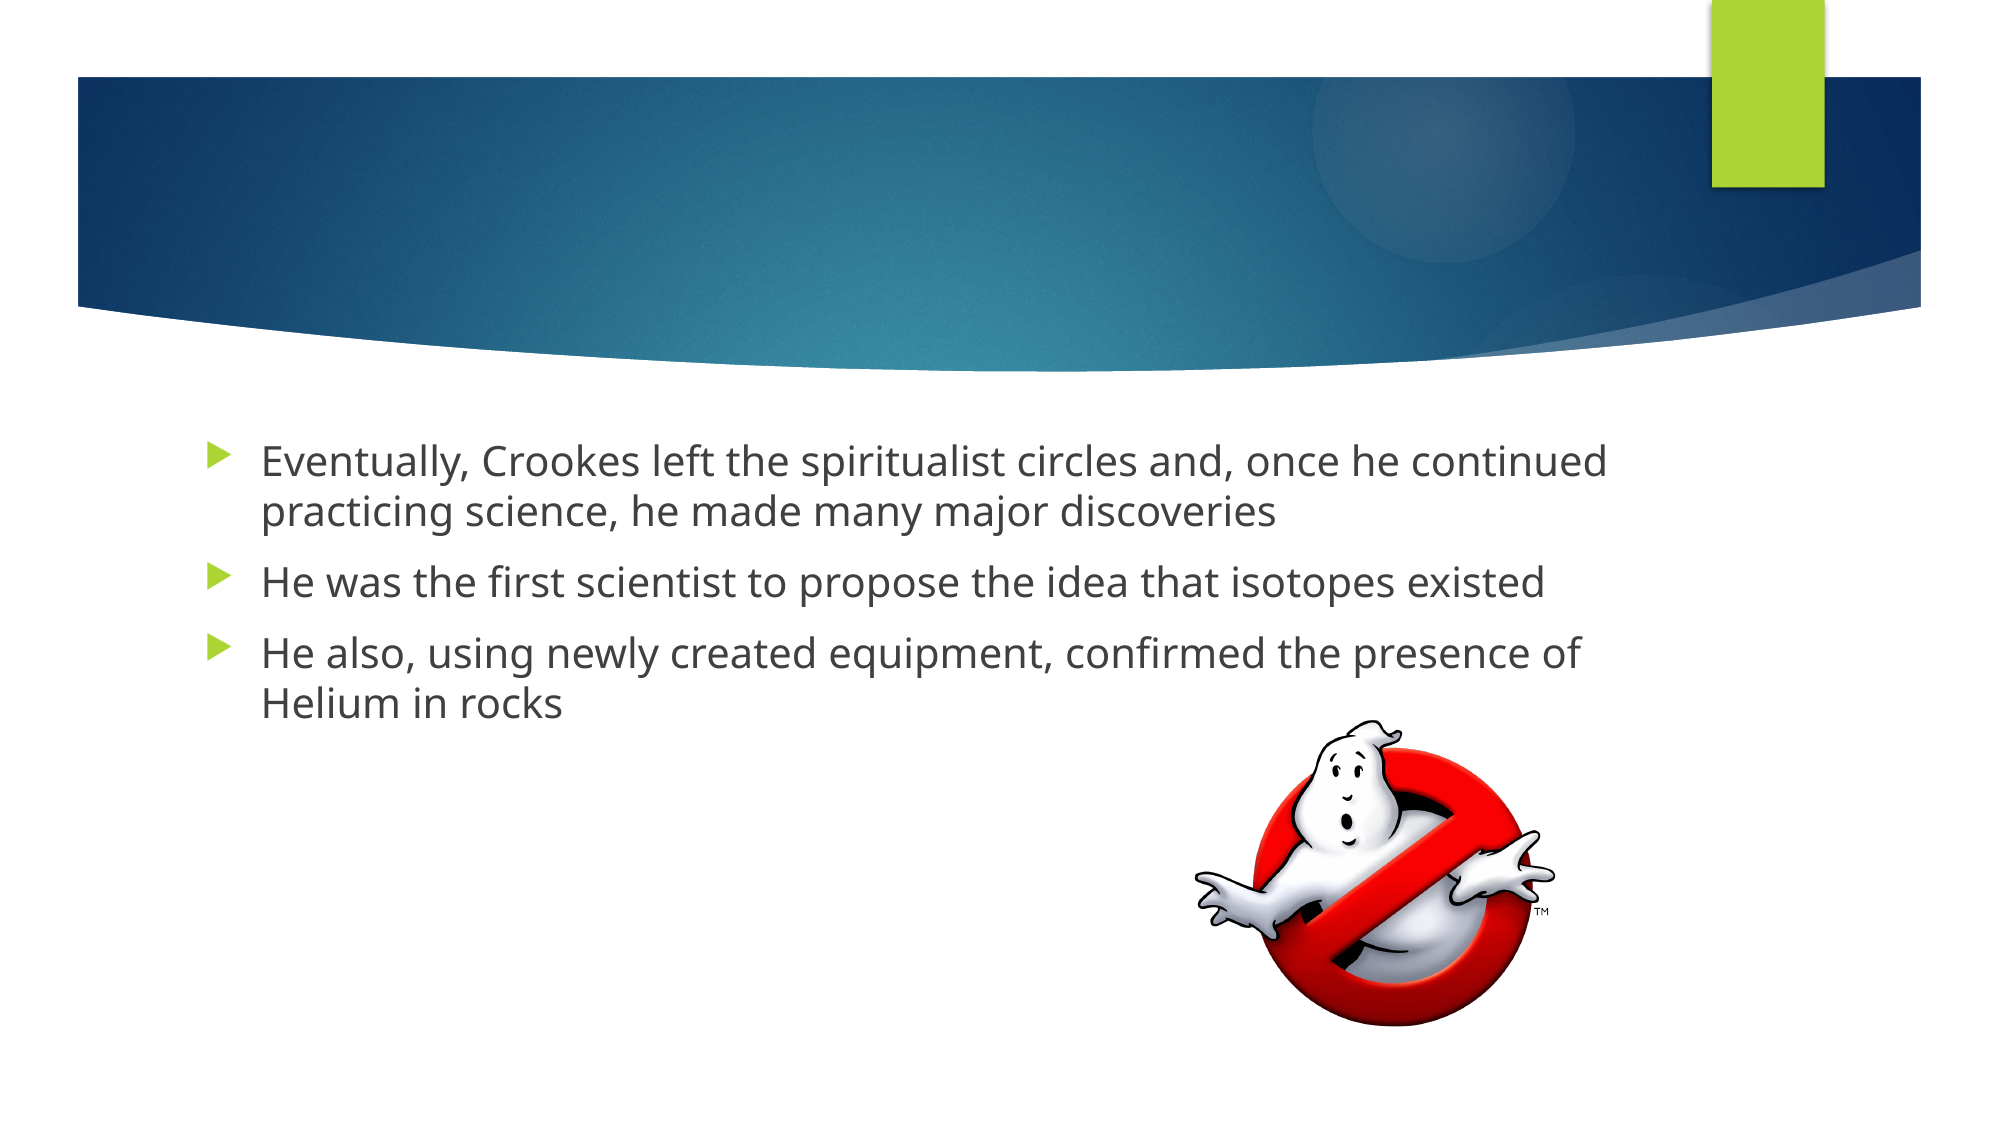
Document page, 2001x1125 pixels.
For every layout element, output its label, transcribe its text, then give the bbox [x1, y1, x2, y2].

list Eventually, Crookes left the spiritualist circles and, once he continued practicing science, he made many major discoveries He was the first scientist to propose the idea that isotopes existed He also, using newly created equipment, confirmed the presence of Helium in rocks [189, 427, 1627, 988]
picture [1180, 707, 1598, 1069]
